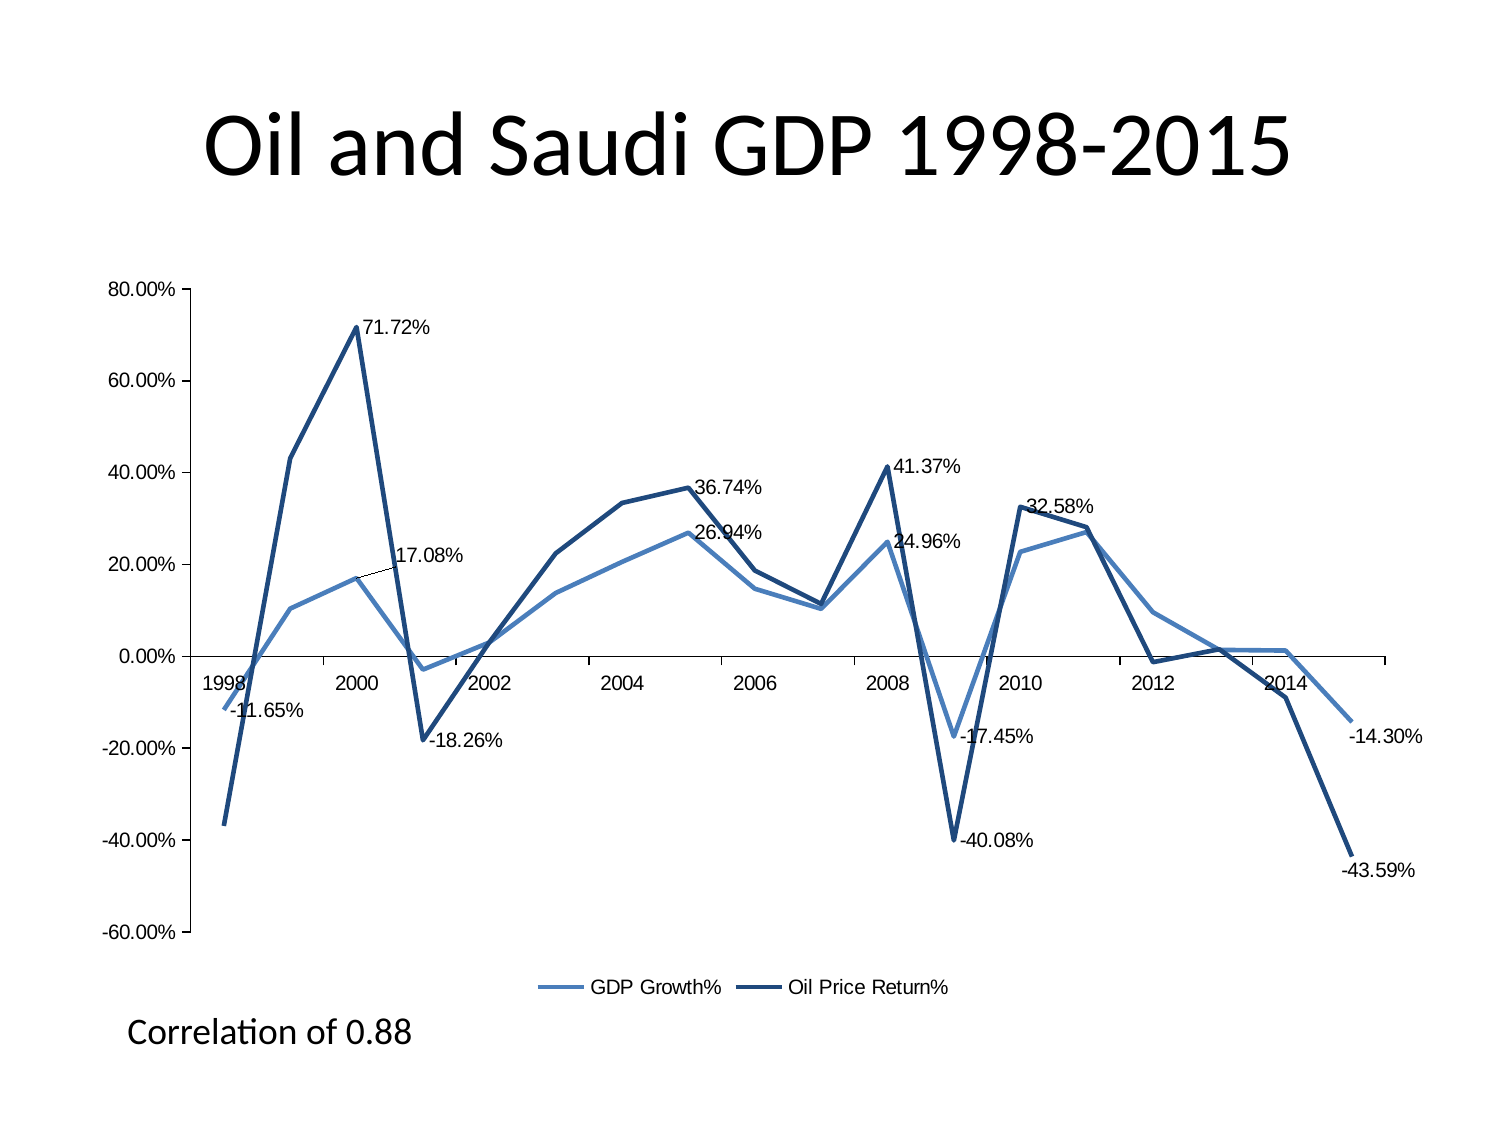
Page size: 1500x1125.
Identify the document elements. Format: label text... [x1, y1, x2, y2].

title Oil and Saudi GDP 1998-2015 [75, 45, 1425, 233]
chart [74, 262, 1426, 1006]
text_box Correlation of 0.88 [112, 1014, 813, 1060]
